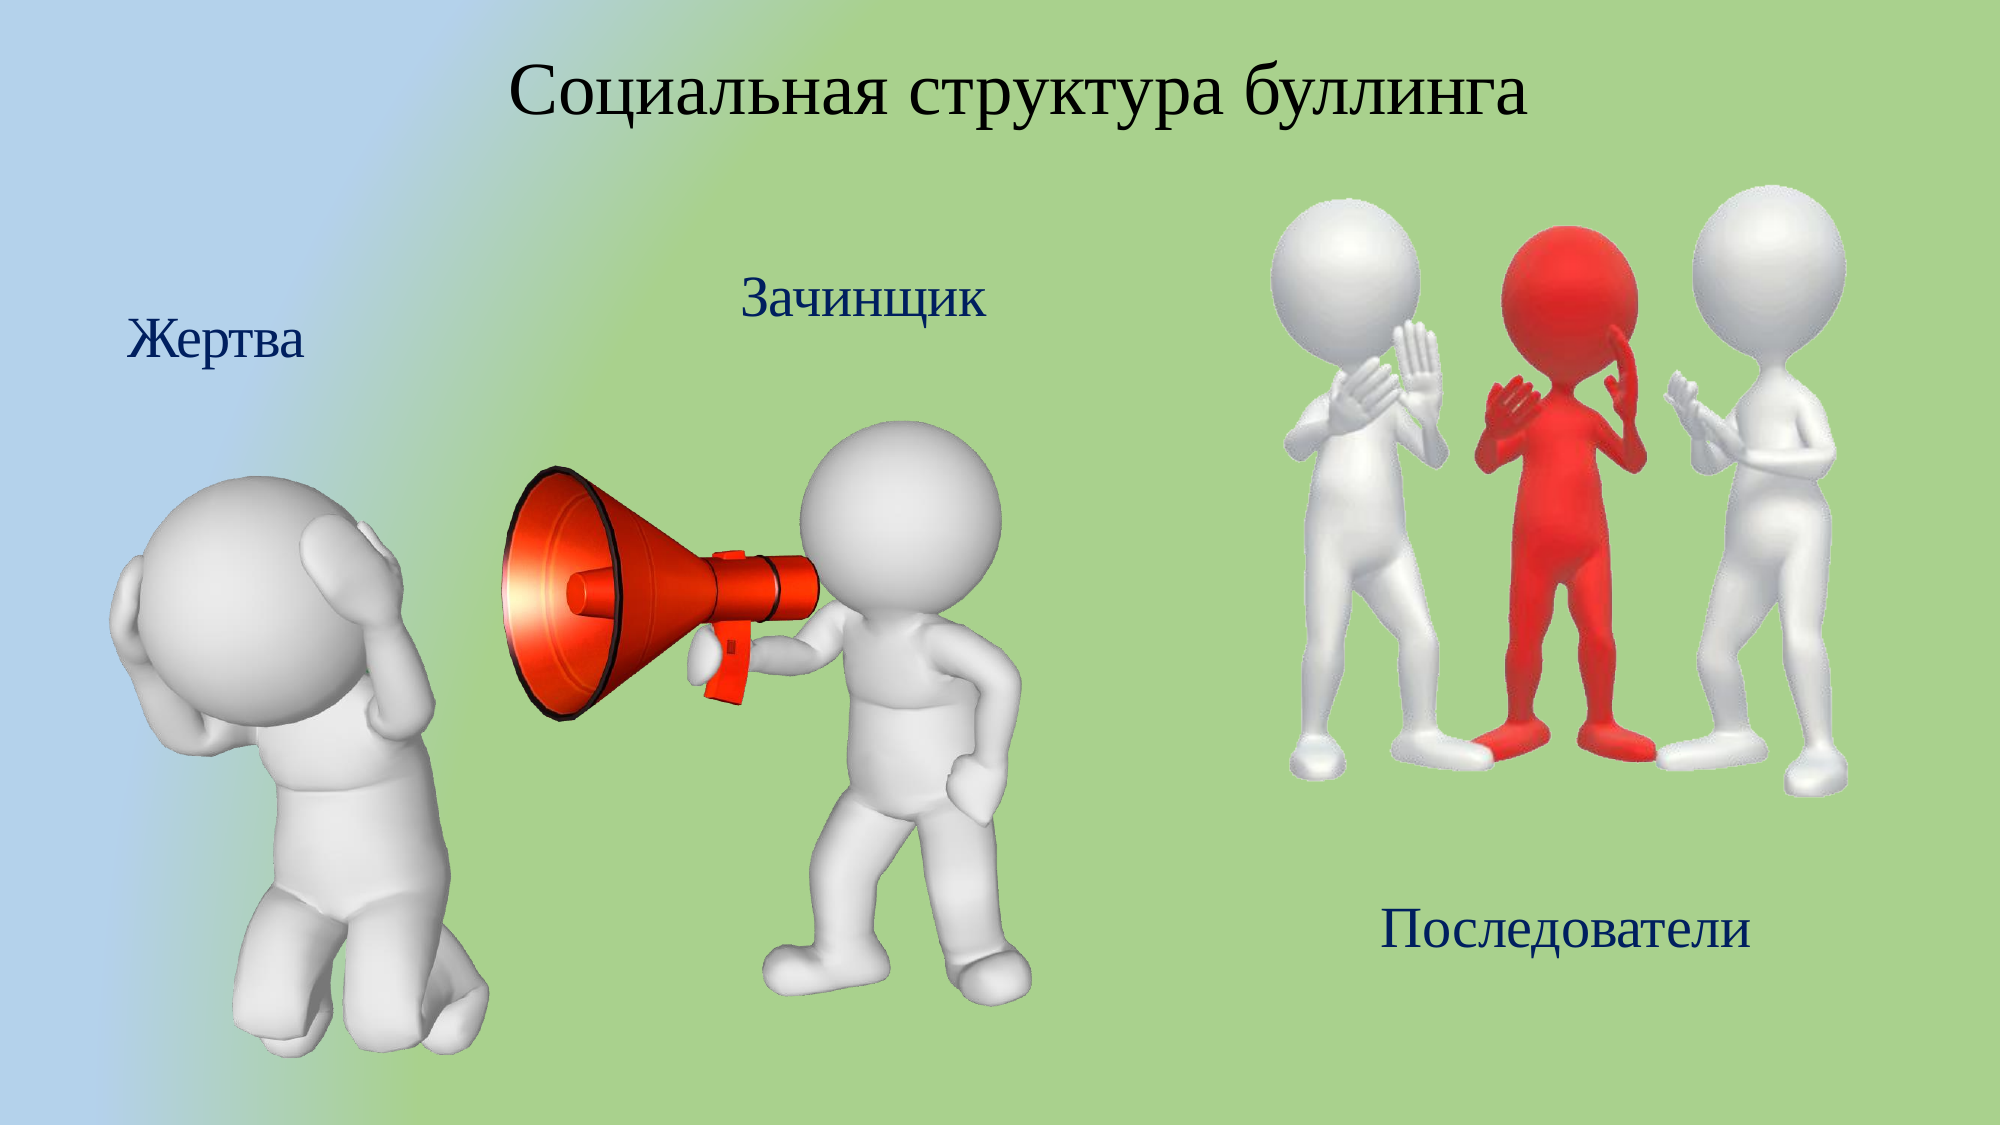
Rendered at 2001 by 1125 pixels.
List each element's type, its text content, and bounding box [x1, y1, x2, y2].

text_box Последователи [1378, 897, 1757, 960]
title Социальная структура буллинга [496, 37, 1550, 228]
picture [0, 0, 2000, 1125]
